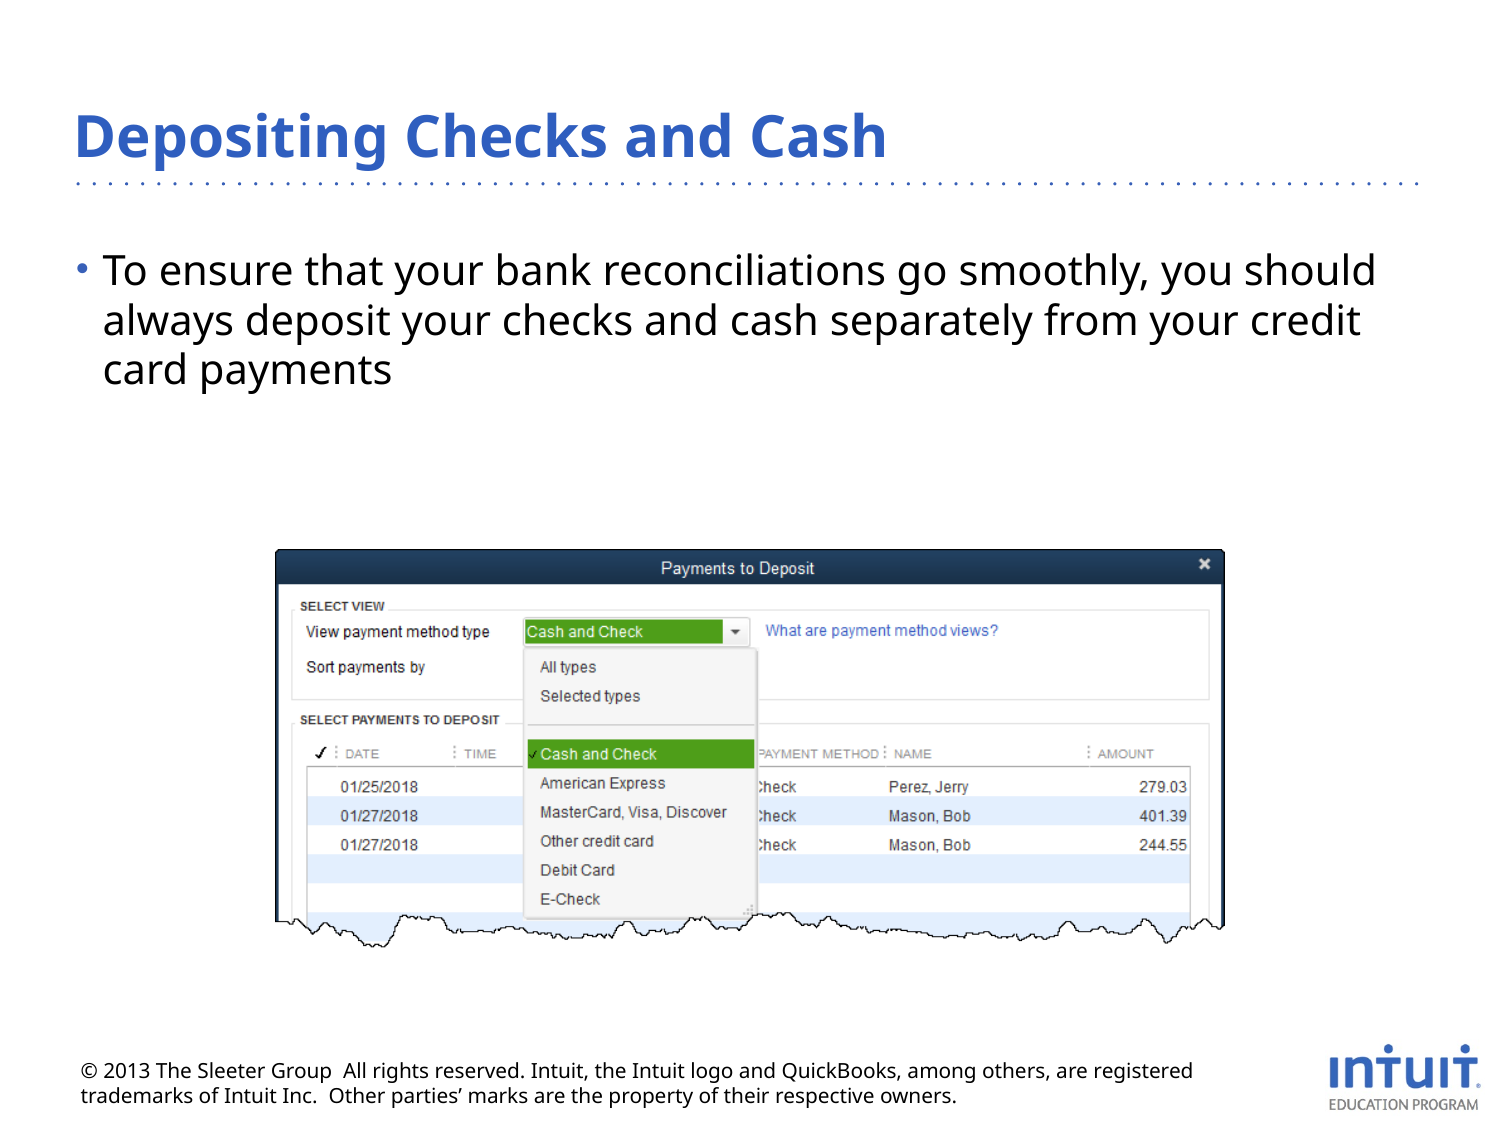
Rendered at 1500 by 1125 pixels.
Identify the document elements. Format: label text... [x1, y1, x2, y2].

title Depositing Checks and Cash [73, 62, 1424, 169]
list To ensure that your bank reconciliations go smoothly, you should always deposit your checks and cash separately from your credit card payments [75, 235, 1424, 1012]
picture [274, 549, 1226, 955]
picture [1325, 1039, 1485, 1116]
